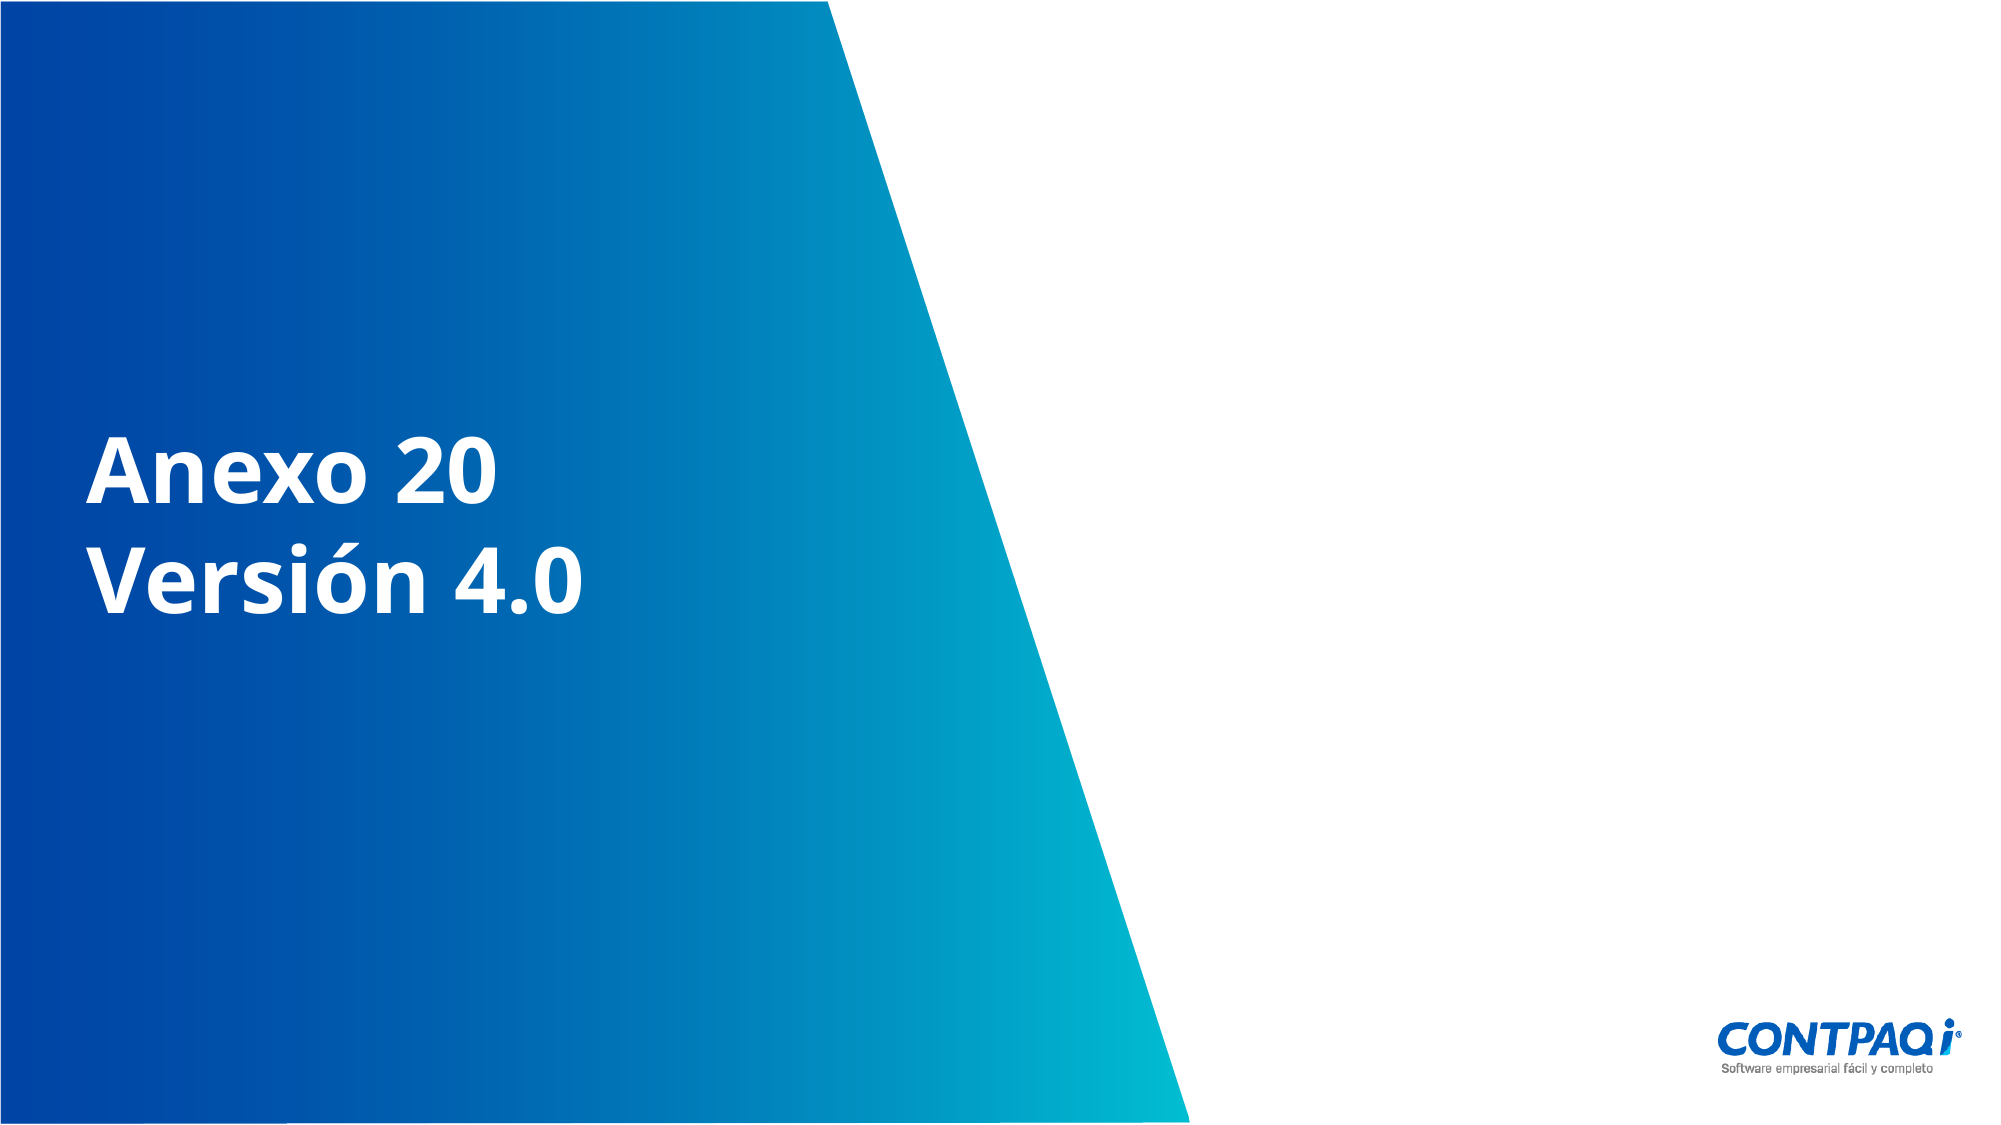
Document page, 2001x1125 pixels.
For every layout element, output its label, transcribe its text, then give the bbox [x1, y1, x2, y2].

picture [1718, 1018, 1962, 1075]
picture [0, 1, 646, 1124]
text_box Anexo 20 Versión 4.0 [71, 404, 908, 640]
picture [829, 1, 1190, 1124]
